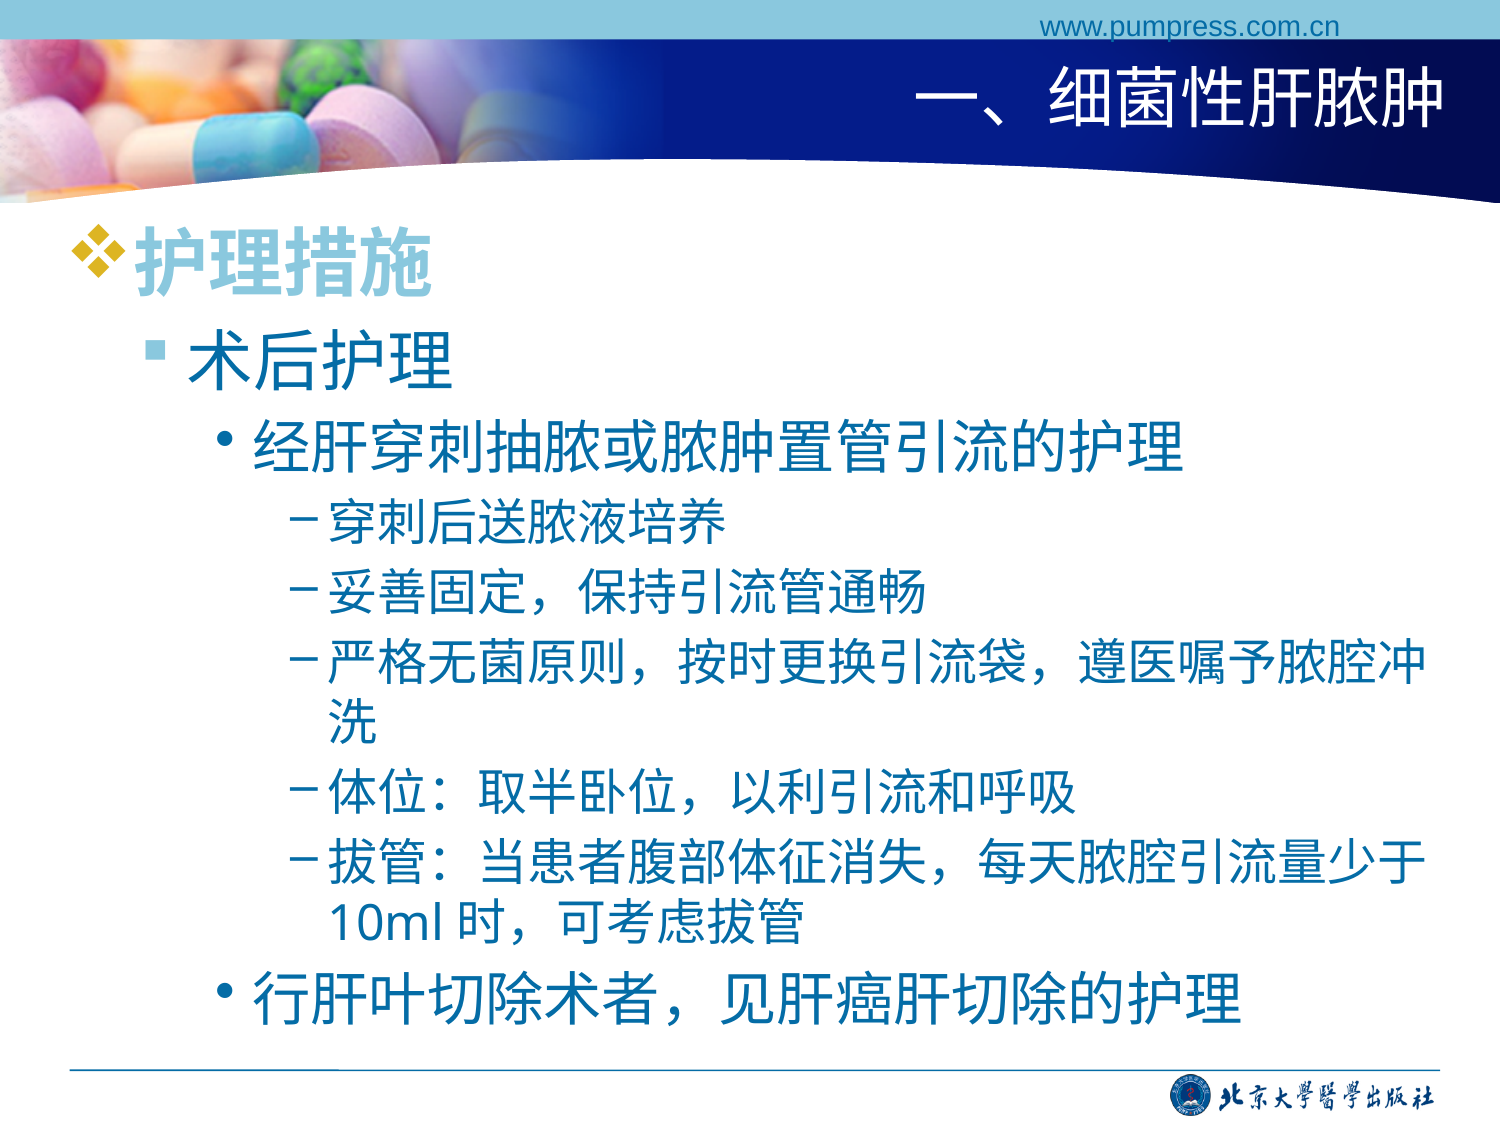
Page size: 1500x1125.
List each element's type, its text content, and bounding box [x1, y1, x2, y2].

picture [0, 40, 1500, 203]
slide_number www.pumpress.com.cn [1025, 0, 1463, 38]
title 一、细菌性肝脓肿 [137, 49, 1463, 143]
list 护理措施 术后护理 经肝穿刺抽脓或脓肿置管引流的护理 穿刺后送脓液培养 妥善固定，保持引流管通畅 严格无菌原则，按时更换引流袋，遵医嘱予脓腔冲洗 体位：取半卧位，以利引流和呼吸 拔管：当患者腹部体征消失，每天脓腔引流量少于10ml时，可考虑拔管 行肝叶切除术者，见肝癌肝切除的护理 [49, 207, 1463, 1009]
picture [1170, 1074, 1436, 1118]
